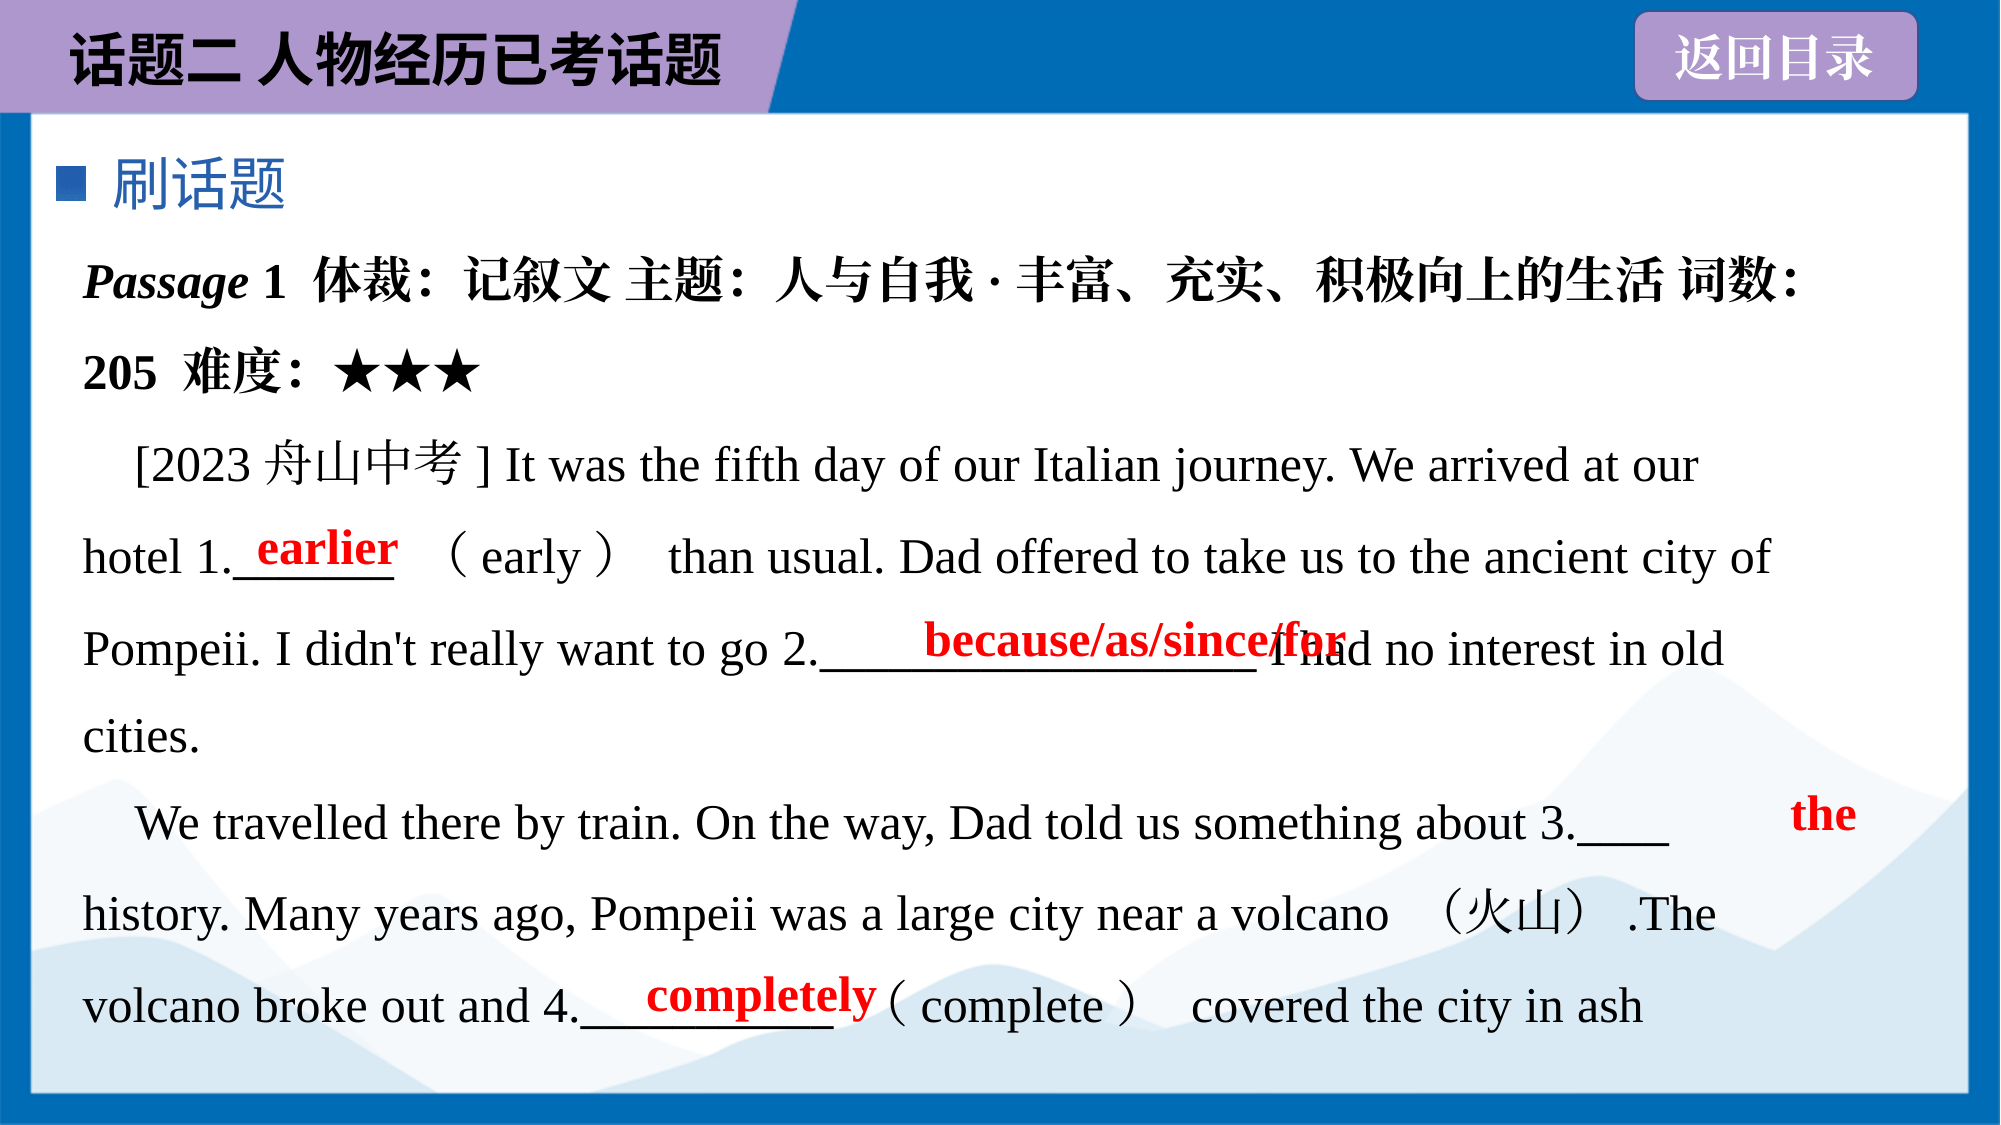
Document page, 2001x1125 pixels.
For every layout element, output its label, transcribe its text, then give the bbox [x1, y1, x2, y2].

text_box the [1771, 752, 1875, 832]
text_box completely [628, 934, 895, 1013]
text_box Passage 1 体裁：记叙文 主题：人与自我·丰富、充实、积极向上的生活 词数： 205 难度：★★★ [2023舟山中考] It was the fifth day of our Italian journey. We arrived at our hotel 1._______ （early） than usual. Dad offered to take us to the ancient city of Pompeii. I didn't really want to go 2.___________________ I had no interest in old cities. [82, 216, 1917, 754]
text_box because/as/since/for [906, 578, 1365, 658]
text_box earlier [239, 487, 417, 566]
picture [0, 0, 2000, 1125]
text_box 刷话题 [112, 146, 1917, 216]
text_box We travelled there by train. On the way, Dad told us something about 3.____ history. Many years ago, Pompeii was a large city near a volcano （火山）.The volcano broke out and 4.___________ （complete） covered the city in ash [82, 757, 1917, 1033]
